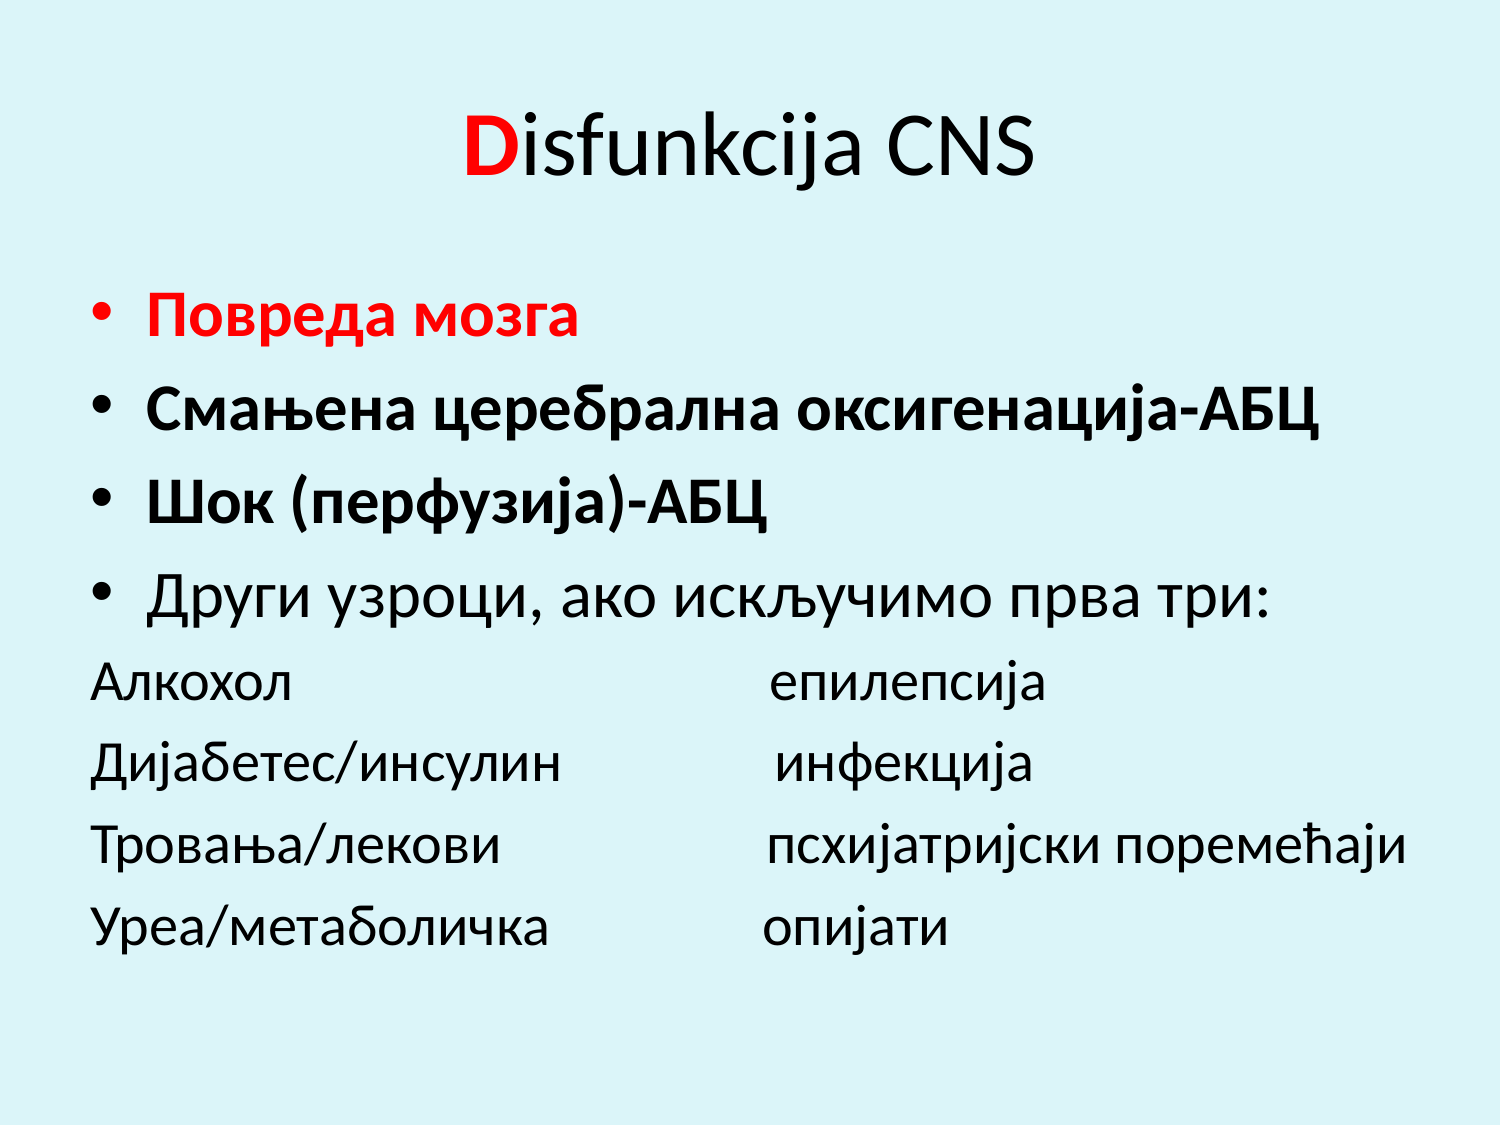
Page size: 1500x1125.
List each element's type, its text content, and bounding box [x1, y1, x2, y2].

title Disfunkcija CNS [75, 45, 1425, 233]
list Повреда мозга Смањена церебрална оксигенација-АБЦ Шок (перфузија)-АБЦ Други узроци, ако искључимо прва три: Алкохол епилепсија Дијабетес/инсулин инфекција Тровања/лекови псхијатријски поремећаји Уреа/метаболичка опијати [75, 262, 1425, 1005]
